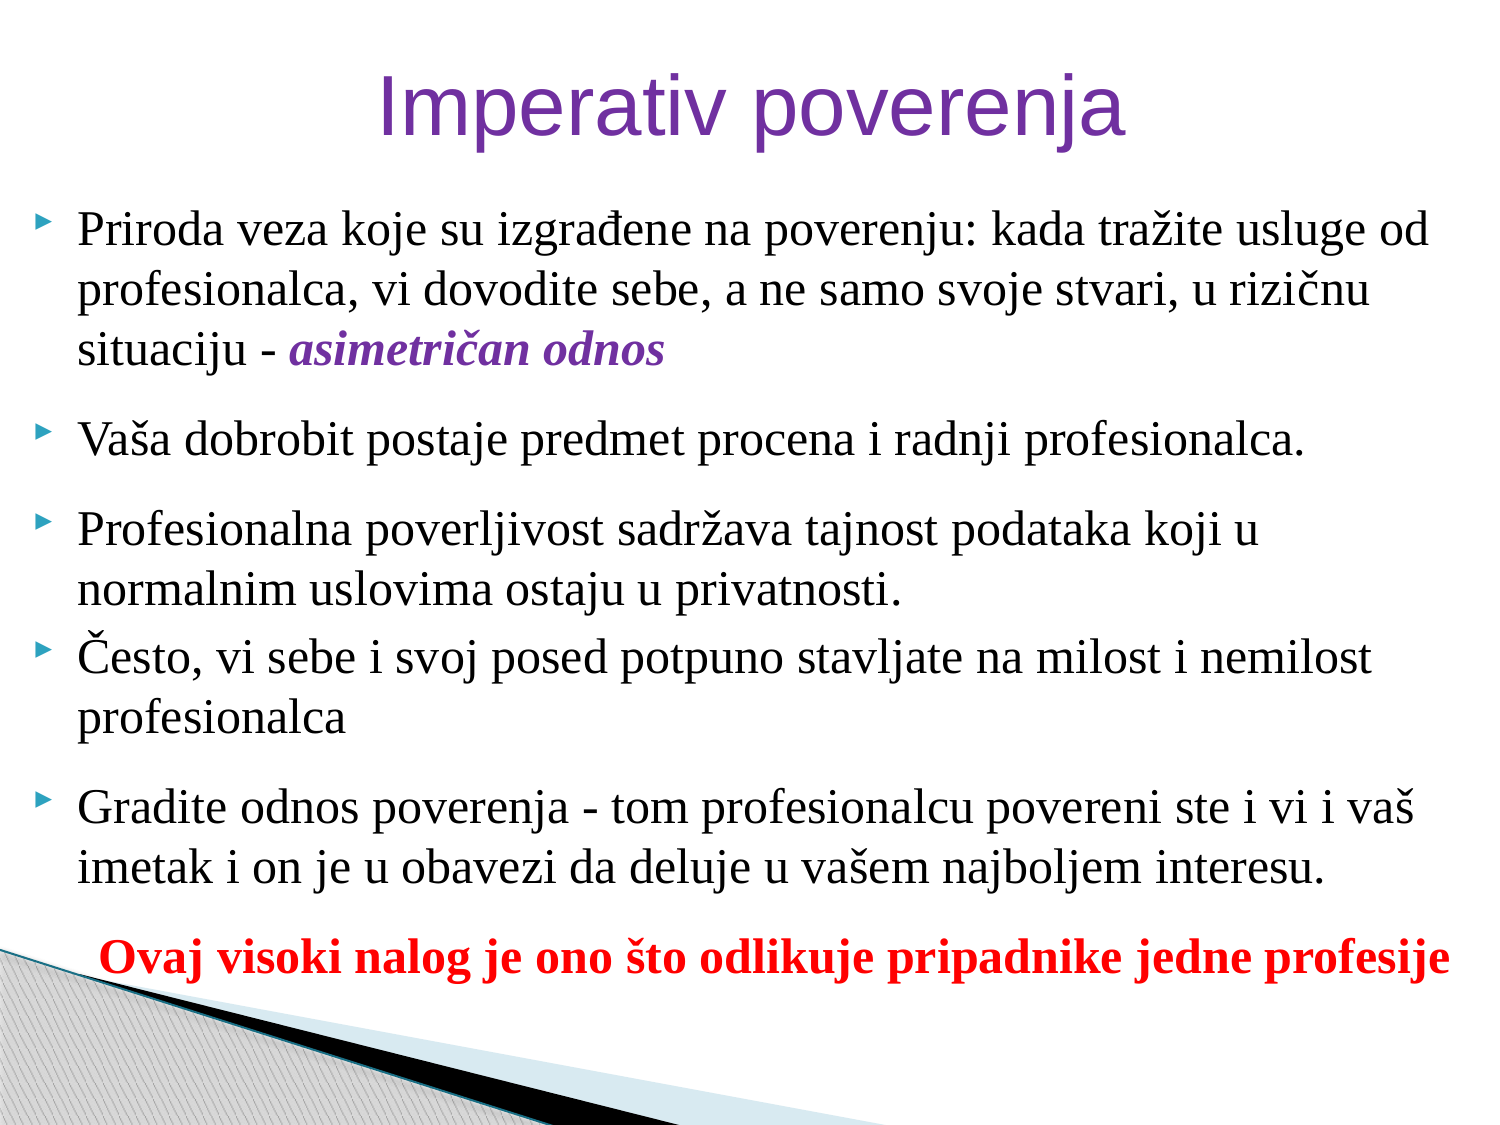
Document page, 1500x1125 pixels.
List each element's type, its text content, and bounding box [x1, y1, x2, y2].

list Priroda veza koje su izgrađene na poverenju: kada tražite usluge od profesionalca, vi dovodite sebe, a ne samo svoje stvari, u rizičnu situaciju - asimetričan odnos Vaša dobrobit postaje predmet procena i radnji profesionalca. Profesionalna poverljivost sadržava tajnost podataka koji u normalnim uslovima ostaju u privatnosti. Često, vi sebe i svoj posed potpuno stavljate na milost i nemilost profesionalca Gradite odnos poverenja - tom profesionalcu povereni ste i vi i vaš imetak i on je u obavezi da deluje u vašem najboljem interesu. Ovaj visoki nalog je ono što odlikuje pripadnike jedne profesije [17, 187, 1500, 1036]
title Imperativ poverenja [76, 31, 1427, 153]
